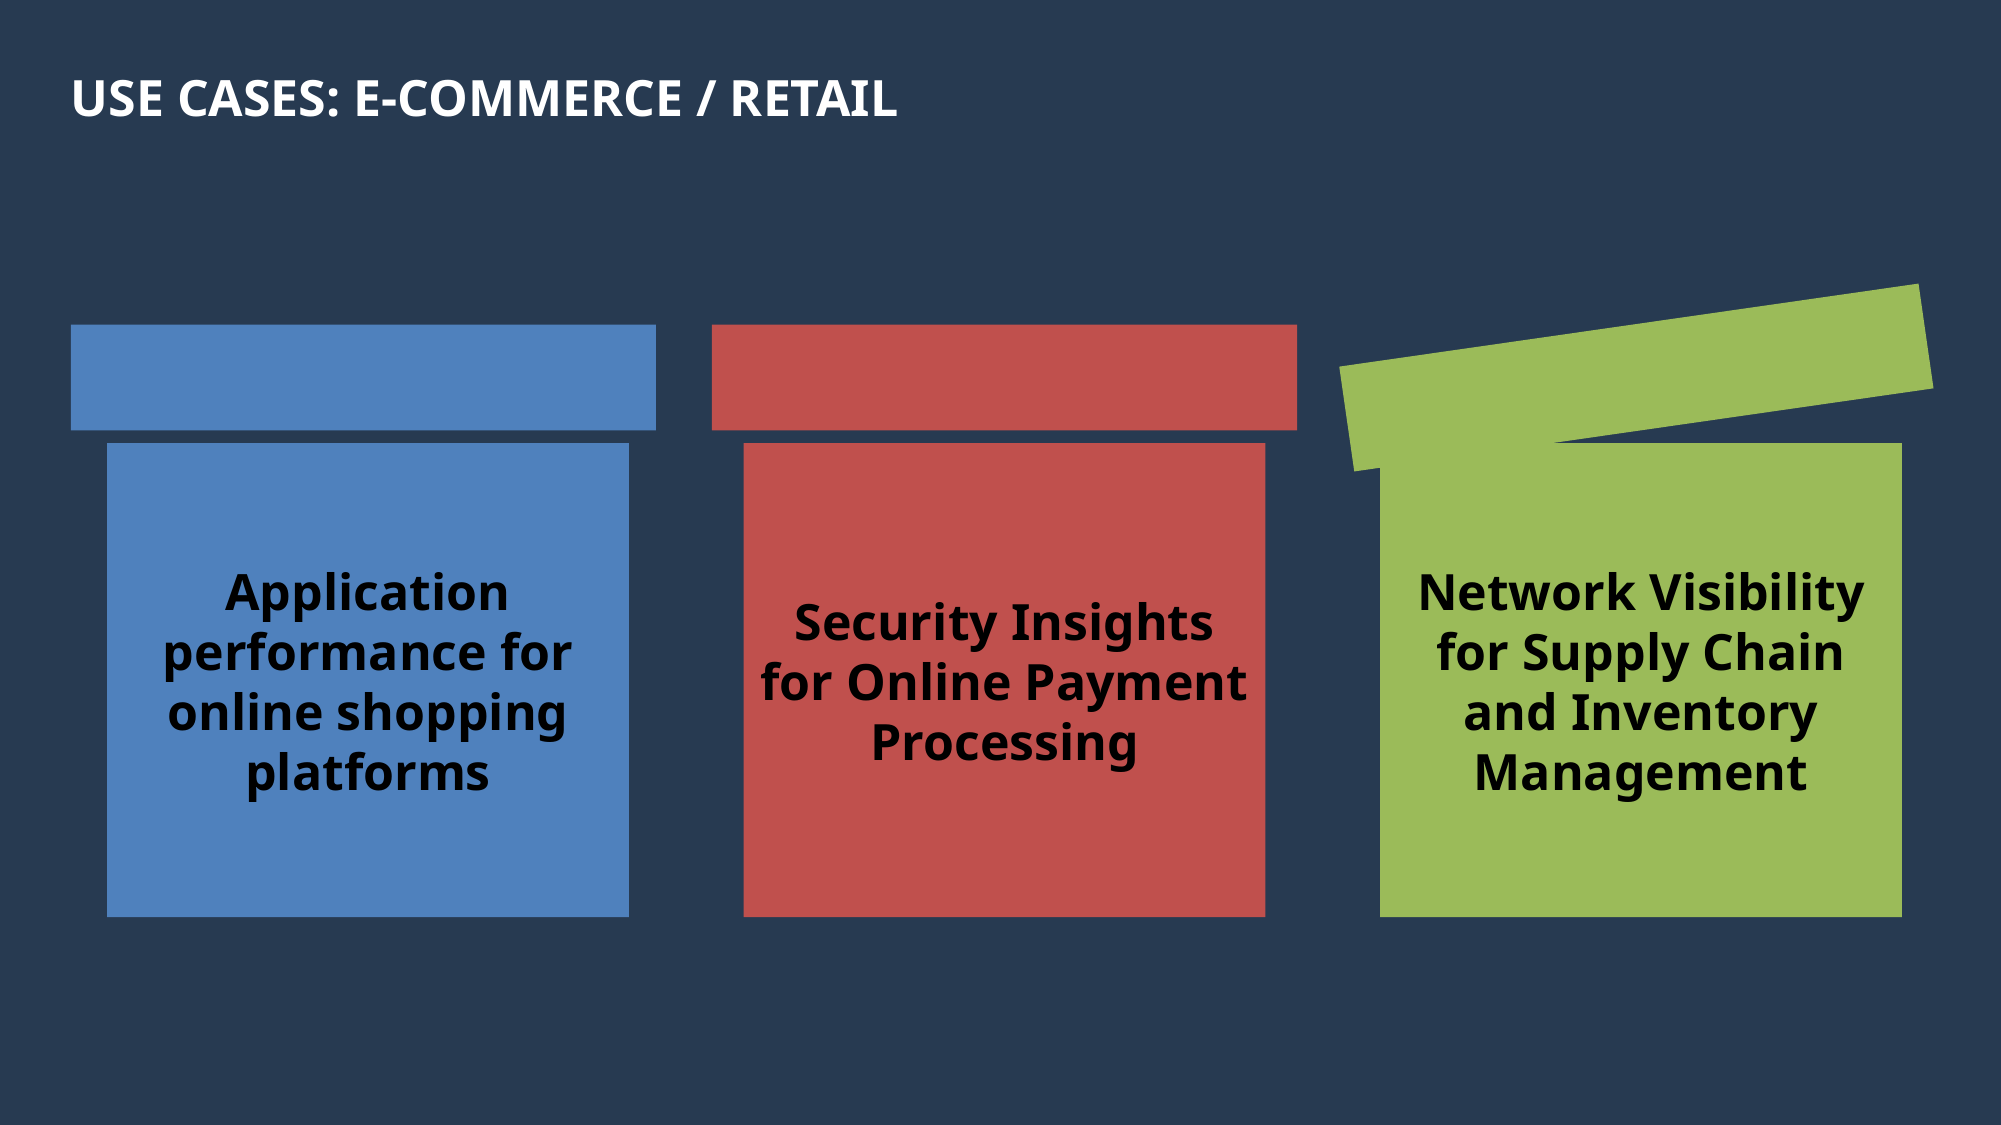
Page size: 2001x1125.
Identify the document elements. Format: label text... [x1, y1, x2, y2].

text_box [70, 324, 657, 918]
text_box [1343, 324, 1930, 918]
title Use Cases: E-commerce / Retail [70, 58, 1930, 135]
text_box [711, 324, 1298, 918]
